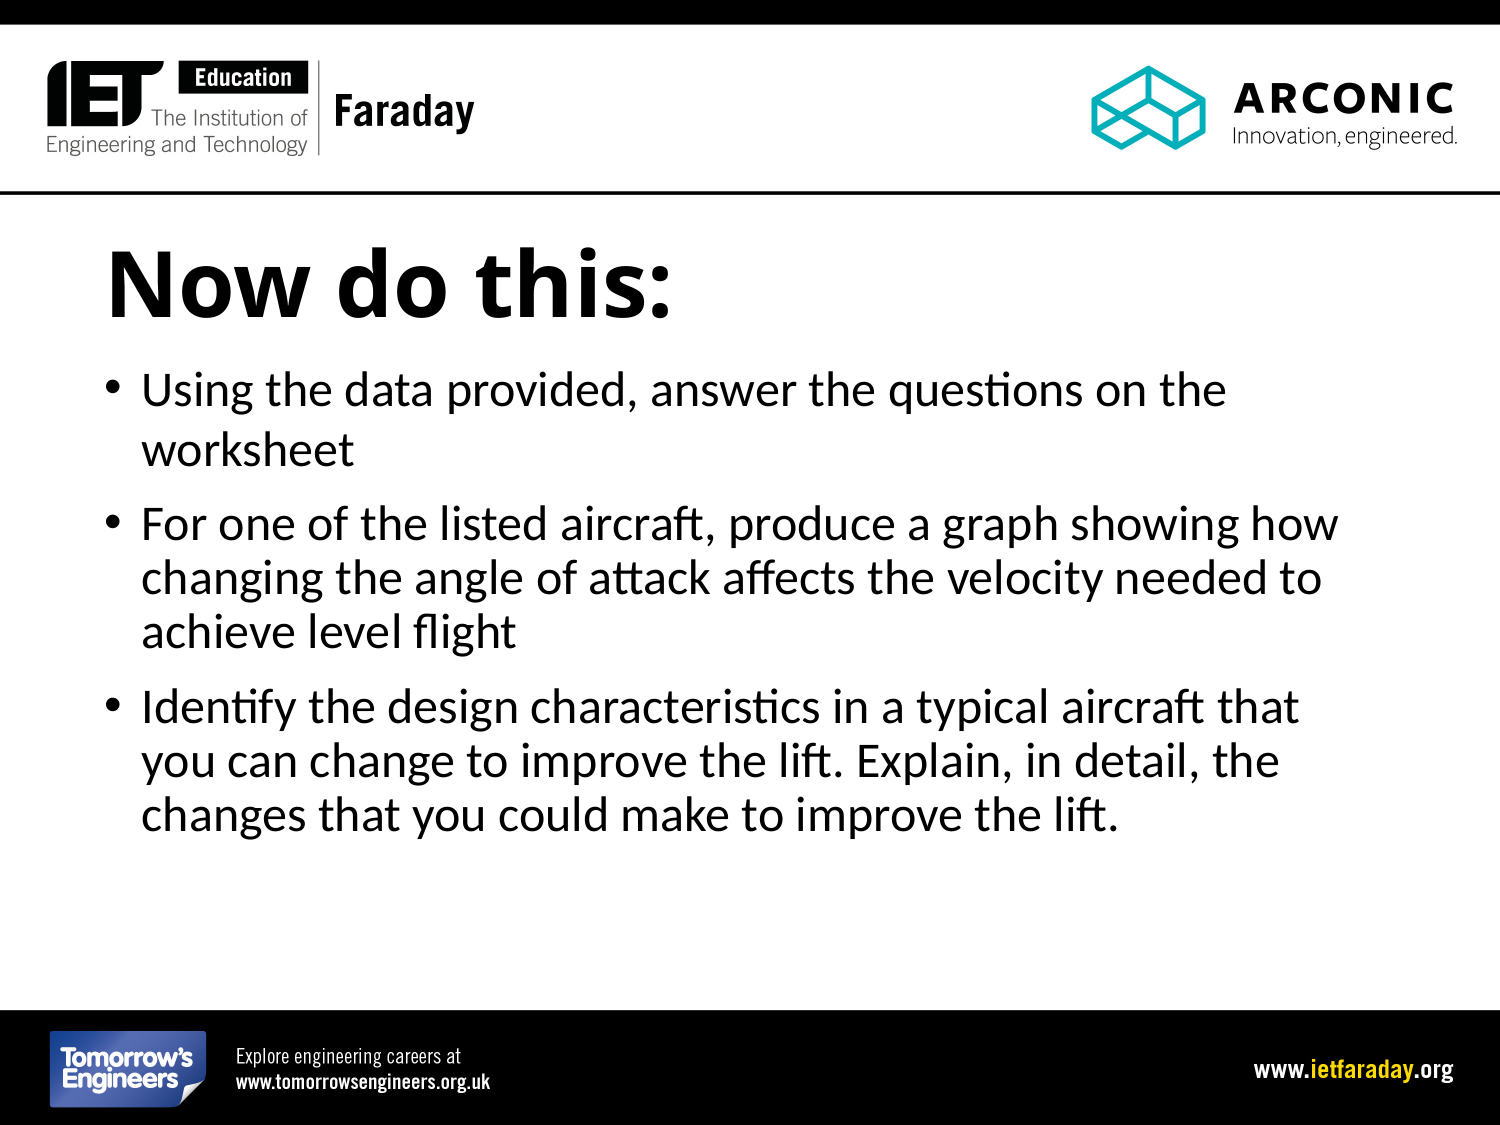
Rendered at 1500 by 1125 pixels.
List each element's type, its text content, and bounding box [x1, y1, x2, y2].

list Using the data provided, answer the questions on the worksheet For one of the listed aircraft, produce a graph showing how changing the angle of attack affects the velocity needed to achieve level flight Identify the design characteristics in a typical aircraft that you can change to improve the lift. Explain, in detail, the changes that you could make to improve the lift. [89, 349, 1383, 953]
title Now do this: [89, 224, 1383, 349]
picture [0, 0, 1500, 1125]
